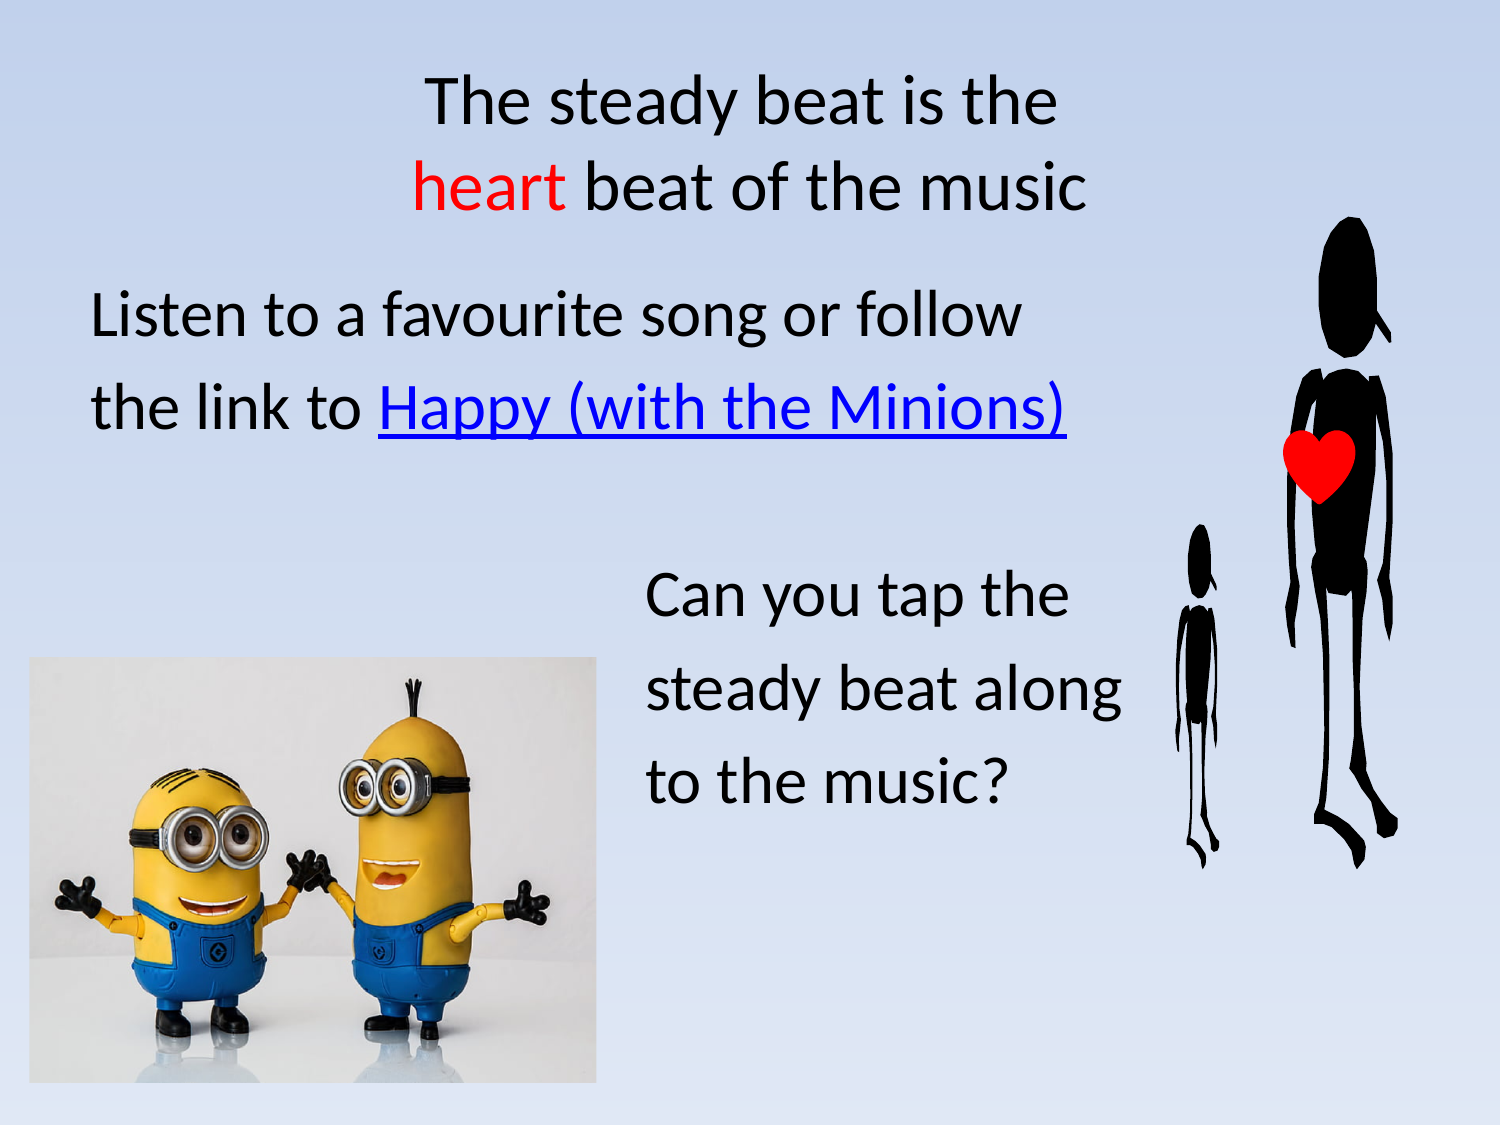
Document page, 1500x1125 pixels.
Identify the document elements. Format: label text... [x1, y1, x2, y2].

list Listen to a favourite song or follow the link to Happy (with the Minions) Can you tap the steady beat along to the music? [75, 262, 1425, 1005]
title The steady beat is the heart beat of the music [75, 45, 1425, 233]
picture [1174, 215, 1398, 870]
picture [29, 656, 597, 1083]
